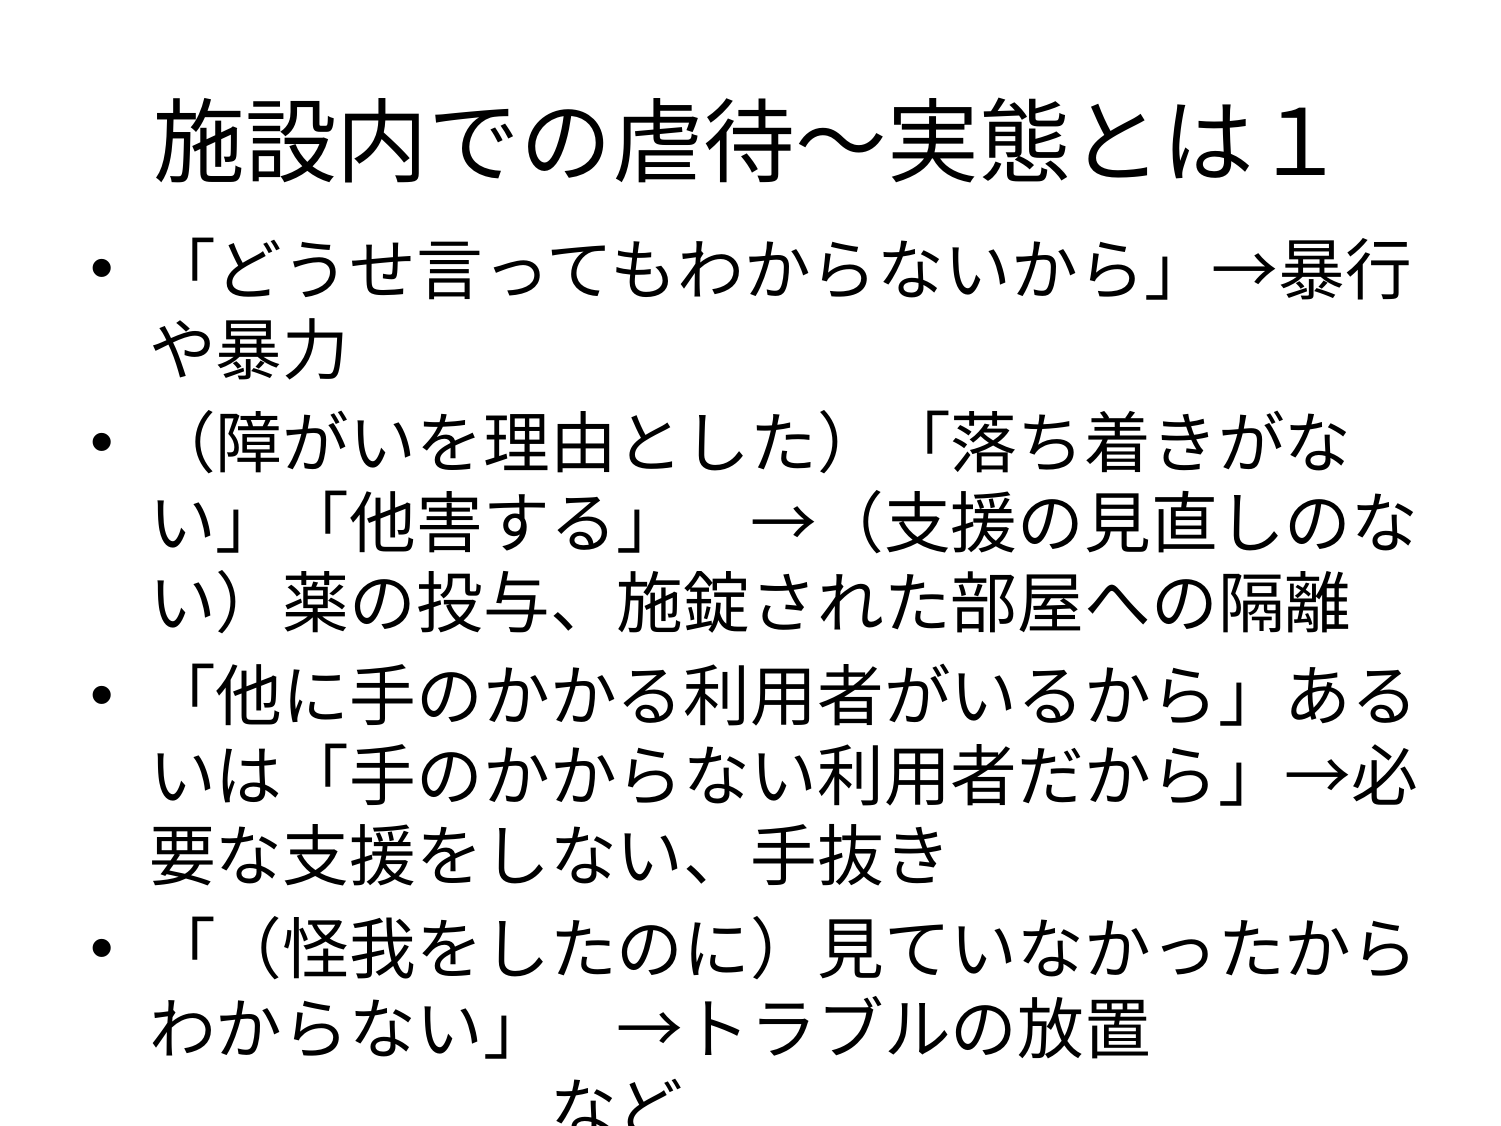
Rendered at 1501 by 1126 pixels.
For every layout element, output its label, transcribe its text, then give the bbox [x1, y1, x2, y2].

title 施設内での虐待～実態とは１ [75, 45, 1426, 220]
list 「どうせ言ってもわからないから」→暴行や暴力 （障がいを理由とした）「落ち着きがない」「他害する」 →（支援の見直しのない）薬の投与、施錠された部屋への隔離 「他に手のかかる利用者がいるから」あるいは「手のかからない利用者だから」→必要な支援をしない、手抜き 「（怪我をしたのに）見ていなかったからわからない」 →トラブルの放置 など [75, 220, 1483, 1071]
